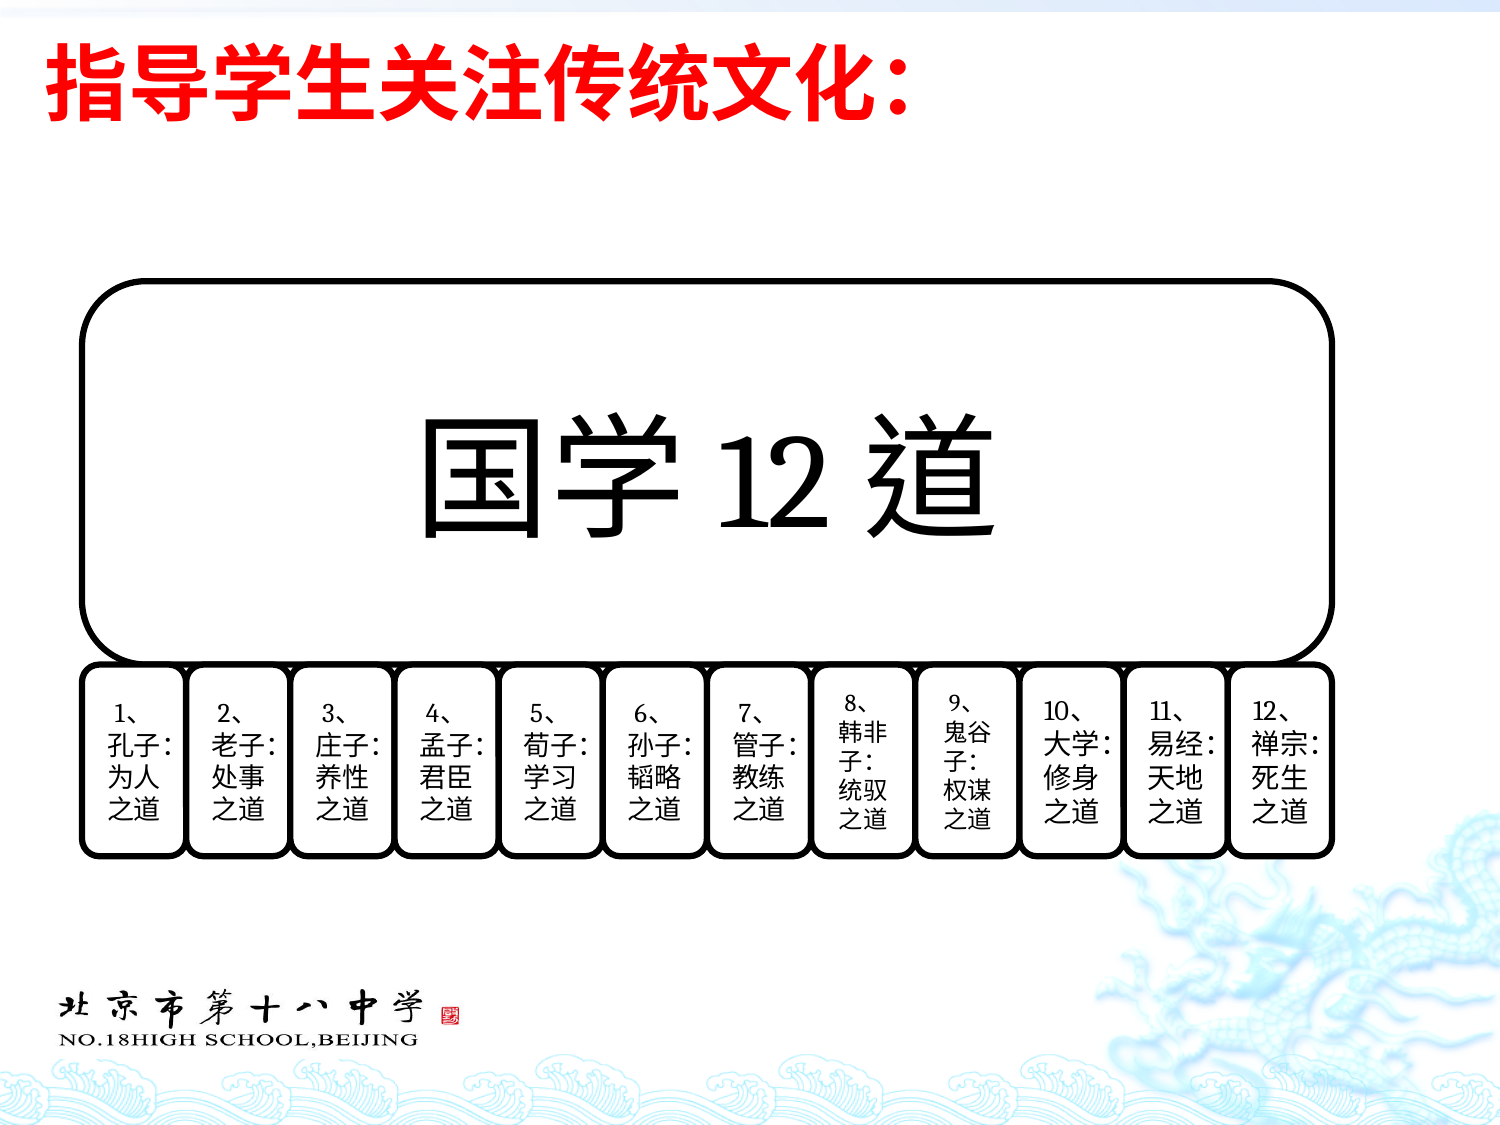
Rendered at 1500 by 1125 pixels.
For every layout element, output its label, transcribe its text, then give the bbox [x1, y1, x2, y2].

text_box 指导学生关注传统文化： [30, 23, 976, 139]
picture [0, 984, 516, 1059]
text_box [81, 280, 1333, 857]
